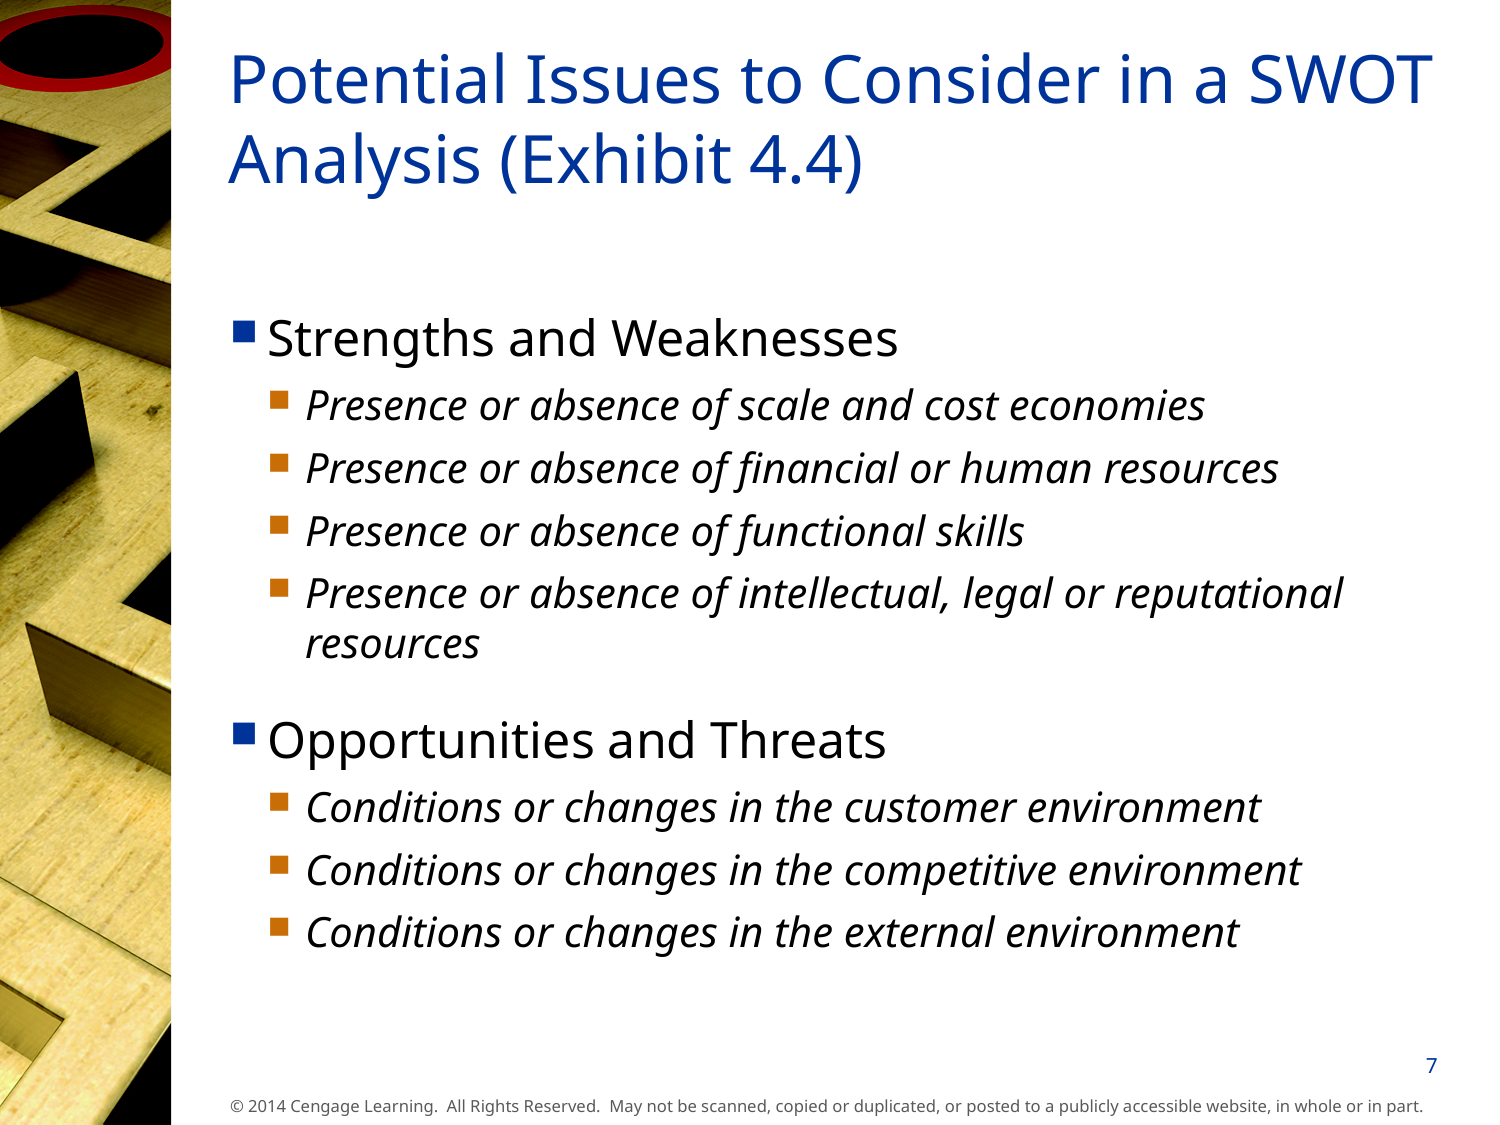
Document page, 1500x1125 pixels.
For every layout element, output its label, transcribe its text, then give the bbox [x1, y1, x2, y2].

list Strengths and Weaknesses Presence or absence of scale and cost economies Presence or absence of financial or human resources Presence or absence of functional skills Presence or absence of intellectual, legal or reputational resources Opportunities and Threats Conditions or changes in the customer environment Conditions or changes in the competitive environment Conditions or changes in the external environment [215, 212, 1478, 1037]
slide_number 7 [1386, 1037, 1478, 1097]
title Potential Issues to Consider in a SWOT Analysis (Exhibit 4.4) [213, 29, 1454, 213]
picture [0, 0, 172, 1125]
